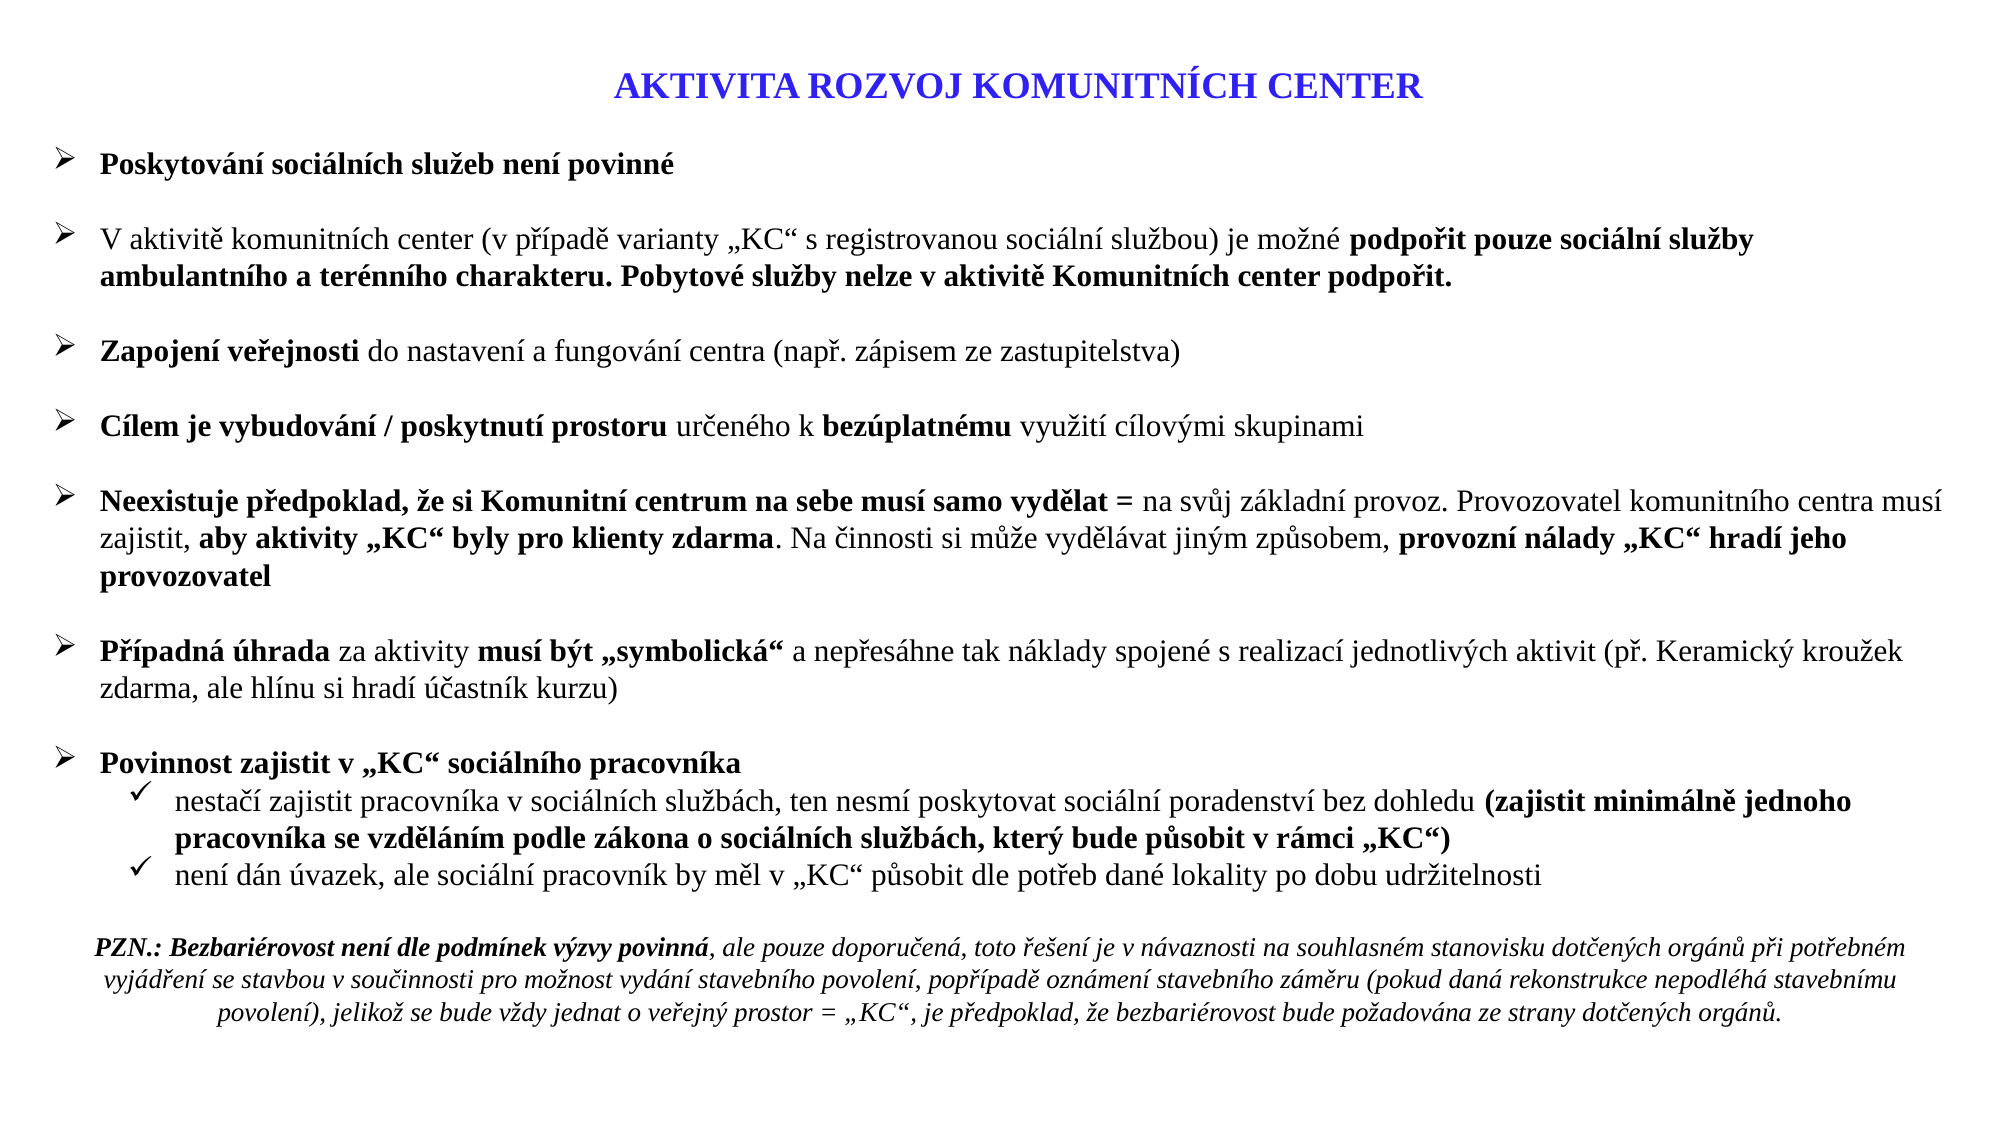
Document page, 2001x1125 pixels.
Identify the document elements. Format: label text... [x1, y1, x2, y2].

text_box AKTIVITA ROZVOJ KOMUNITNÍCH CENTER Poskytování sociálních služeb není povinné V aktivitě komunitních center (v případě varianty „KC“ s registrovanou sociální službou) je možné podpořit pouze sociální služby ambulantního a terénního charakteru. Pobytové služby nelze v aktivitě Komunitních center podpořit. Zapojení veřejnosti do nastavení a fungování centra (např. zápisem ze zastupitelstva) Cílem je vybudování / poskytnutí prostoru určeného k bezúplatnému využití cílovými skupinami Neexistuje předpoklad, že si Komunitní centrum na sebe musí samo vydělat = na svůj základní provoz. Provozovatel komunitního centra musí zajistit, aby aktivity „KC“ byly pro klienty zdarma. Na činnosti si může vydělávat jiným způsobem, provozní nálady „KC“ hradí jeho provozovatel Případná úhrada za aktivity musí být „symbolická“ a nepřesáhne tak náklady spojené s realizací jednotlivých aktivit (př. Keramický kroužek zdarma, ale hlínu si hradí účastník kurzu) Povinnost zajistit v „KC“ sociálního pracovníka nestačí zajistit pracovníka v sociálních službách, ten nesmí poskytovat sociální poradenství bez dohledu (zajistit minimálně jednoho pracovníka se vzděláním podle zákona o sociálních službách, který bude působit v rámci „KC“) není dán úvazek, ale sociální pracovník by měl v „KC“ působit dle potřeb dané lokality po dobu udržitelnosti PZN.: Bezbariérovost není dle podmínek výzvy povinná, ale pouze doporučená, toto řešení je v návaznosti na souhlasném stanovisku dotčených orgánů při potřebném vyjádření se stavbou v součinnosti pro možnost vydání stavebního povolení, popřípadě oznámení stavebního záměru (pokud daná rekonstrukce nepodléhá stavebnímu povolení), jelikož se bude vždy jednat o veřejný prostor = „KC“, je předpoklad, že bezbariérovost bude požadována ze strany dotčených orgánů. [38, 53, 1962, 1072]
